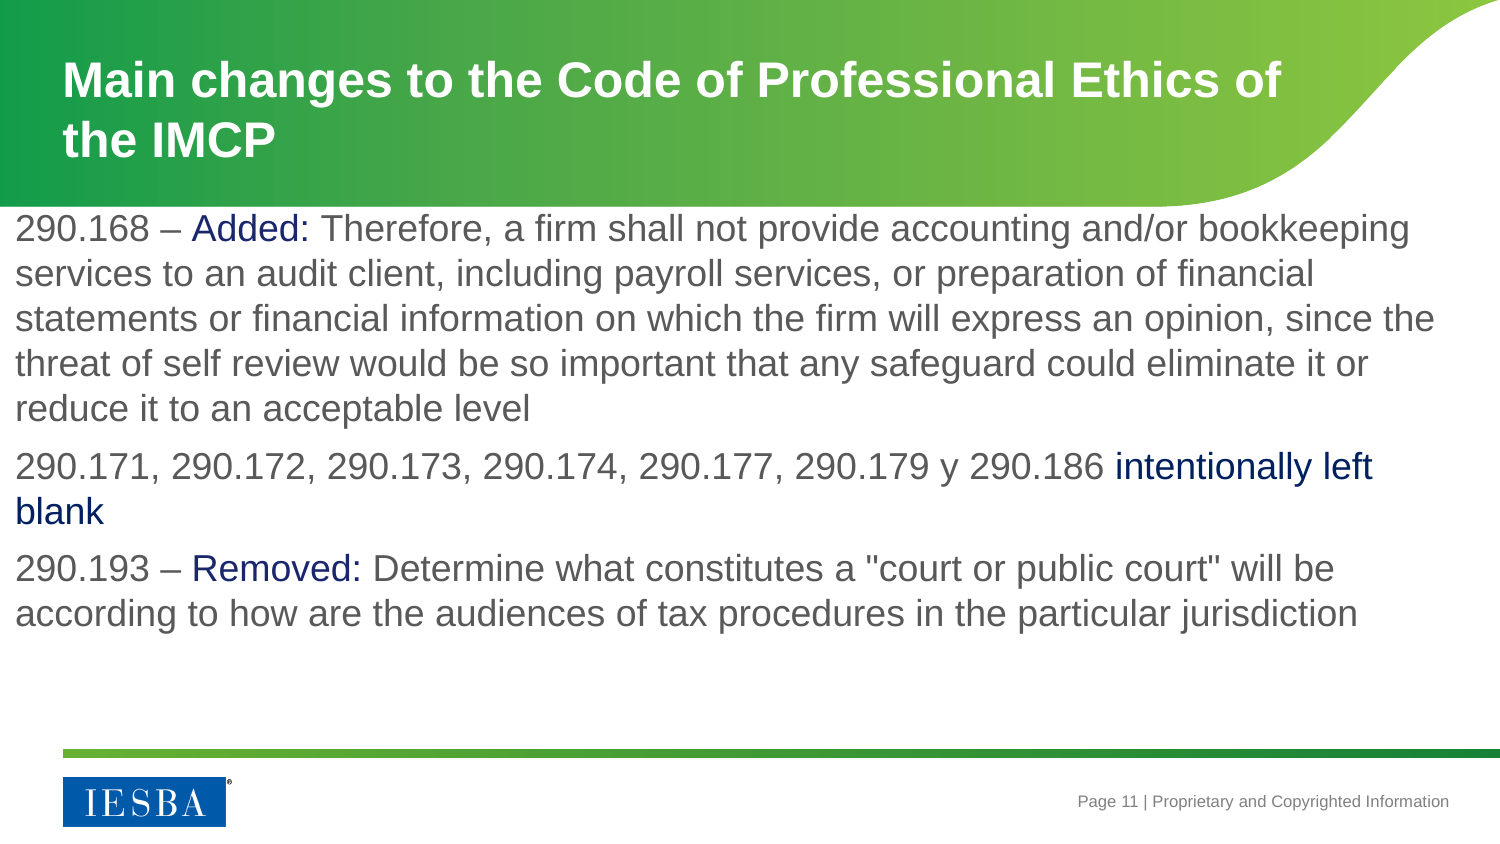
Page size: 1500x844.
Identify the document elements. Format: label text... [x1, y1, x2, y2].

title Main changes to the Code of Professional Ethics of the IMCP [62, 75, 1300, 141]
picture [0, 0, 1500, 207]
picture [63, 777, 232, 827]
list 290.168 – Added: Therefore, a firm shall not provide accounting and/or bookkeeping services to an audit client, including payroll services, or preparation of financial statements or financial information on which the firm will express an opinion, since the threat of self review would be so important that any safeguard could eliminate it or reduce it to an acceptable level 290.171, 290.172, 290.173, 290.174, 290.177, 290.179 y 290.186 intentionally left blank 290.193 – Removed: Determine what constitutes a "court or public court" will be according to how are the audiences of tax procedures in the particular jurisdiction [0, 196, 1488, 735]
